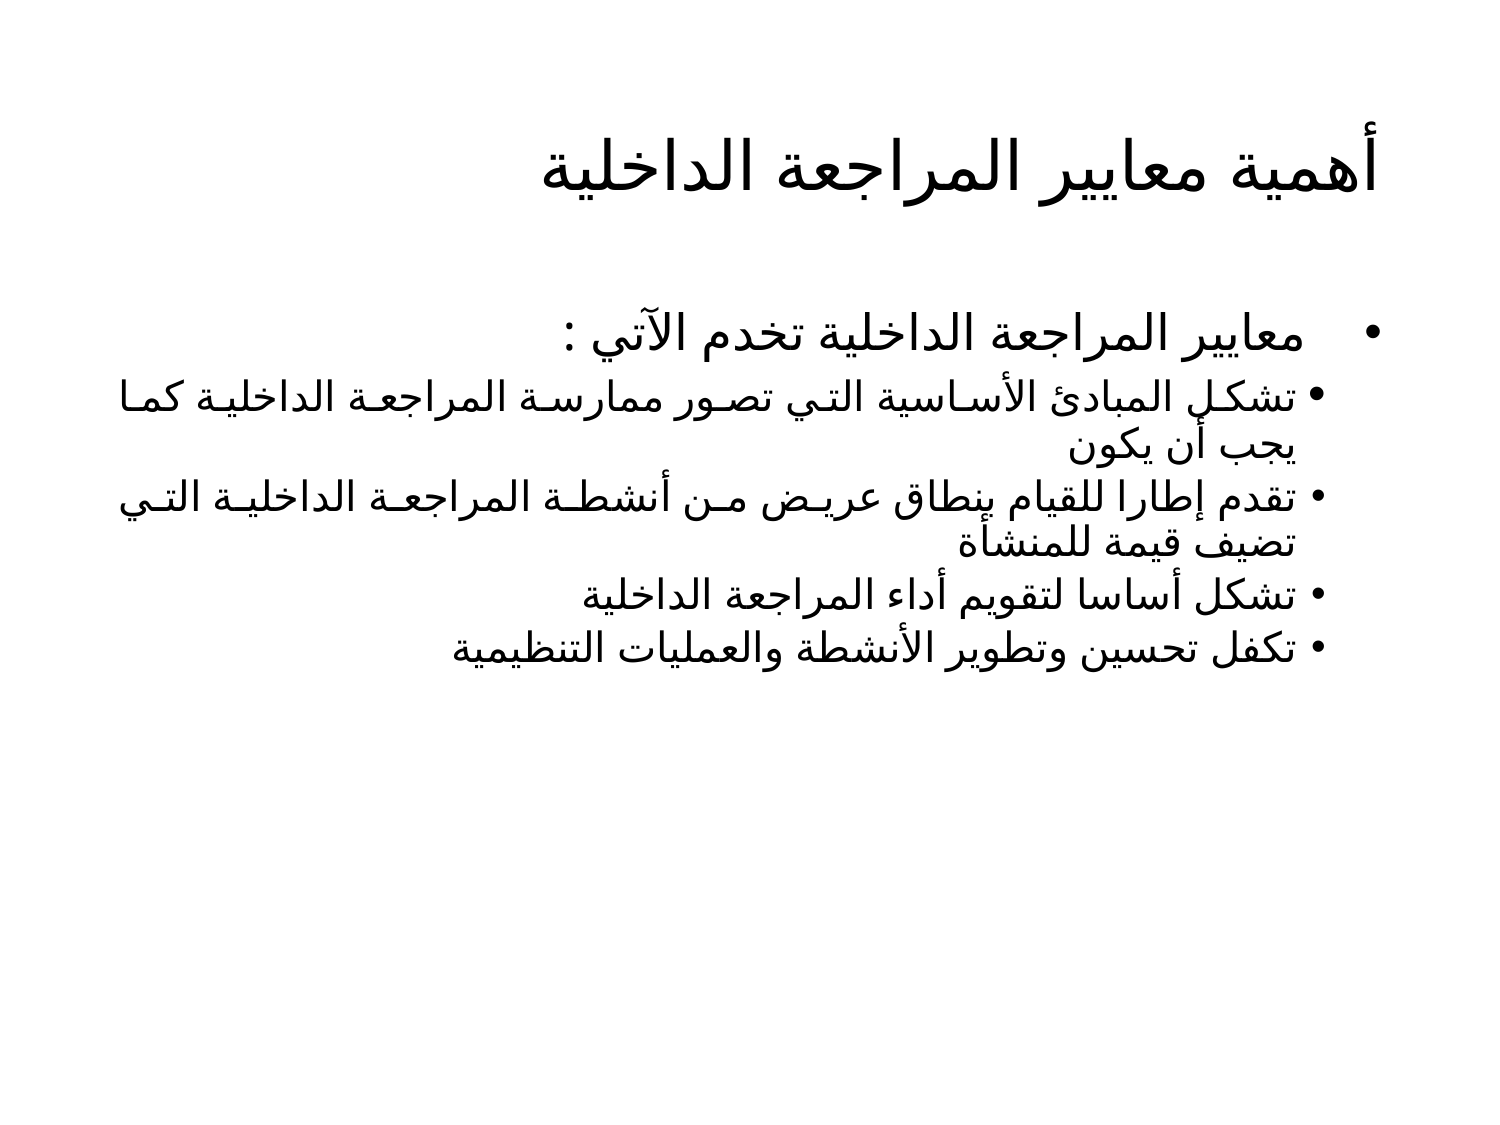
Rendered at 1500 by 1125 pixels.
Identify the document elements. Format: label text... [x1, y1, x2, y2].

title أهمية معايير المراجعة الداخلية [103, 59, 1397, 278]
list معايير المراجعة الداخلية تخدم الآتي : تشكل المبادئ الأساسية التي تصور ممارسة المراجعة الداخلية كما يجب أن يكون تقدم إطارا للقيام بنطاق عريض من أنشطة المراجعة الداخلية التي تضيف قيمة للمنشأة تشكل أساسا لتقويم أداء المراجعة الداخلية تكفل تحسين وتطوير الأنشطة والعمليات التنظيمية [103, 299, 1397, 1014]
